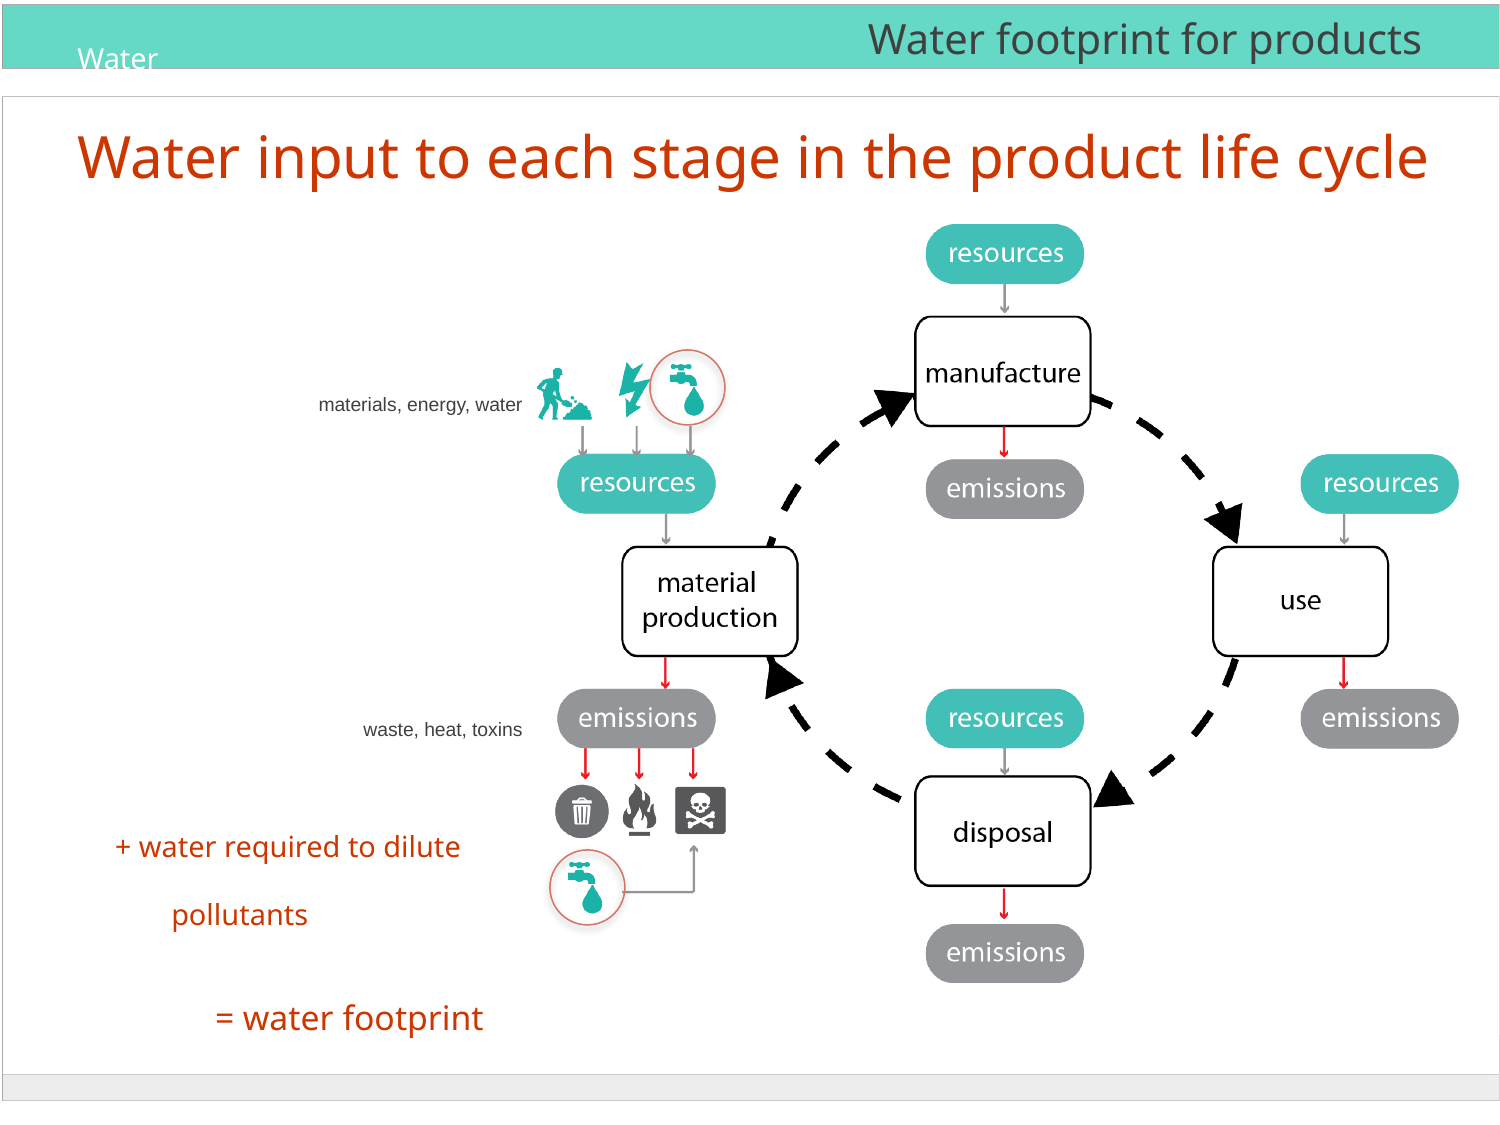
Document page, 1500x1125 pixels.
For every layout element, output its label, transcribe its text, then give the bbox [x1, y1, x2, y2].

text_box materials, energy, water [62, 362, 532, 423]
picture [0, 0, 1500, 1101]
title Water footprint for products [587, 12, 1438, 63]
text_box waste, heat, toxins [62, 687, 532, 748]
text_box = water footprint [199, 950, 738, 1055]
text_box + water required to dilute pollutants [99, 787, 532, 1000]
list Water input to each stage in the product life cycle [62, 112, 1475, 213]
